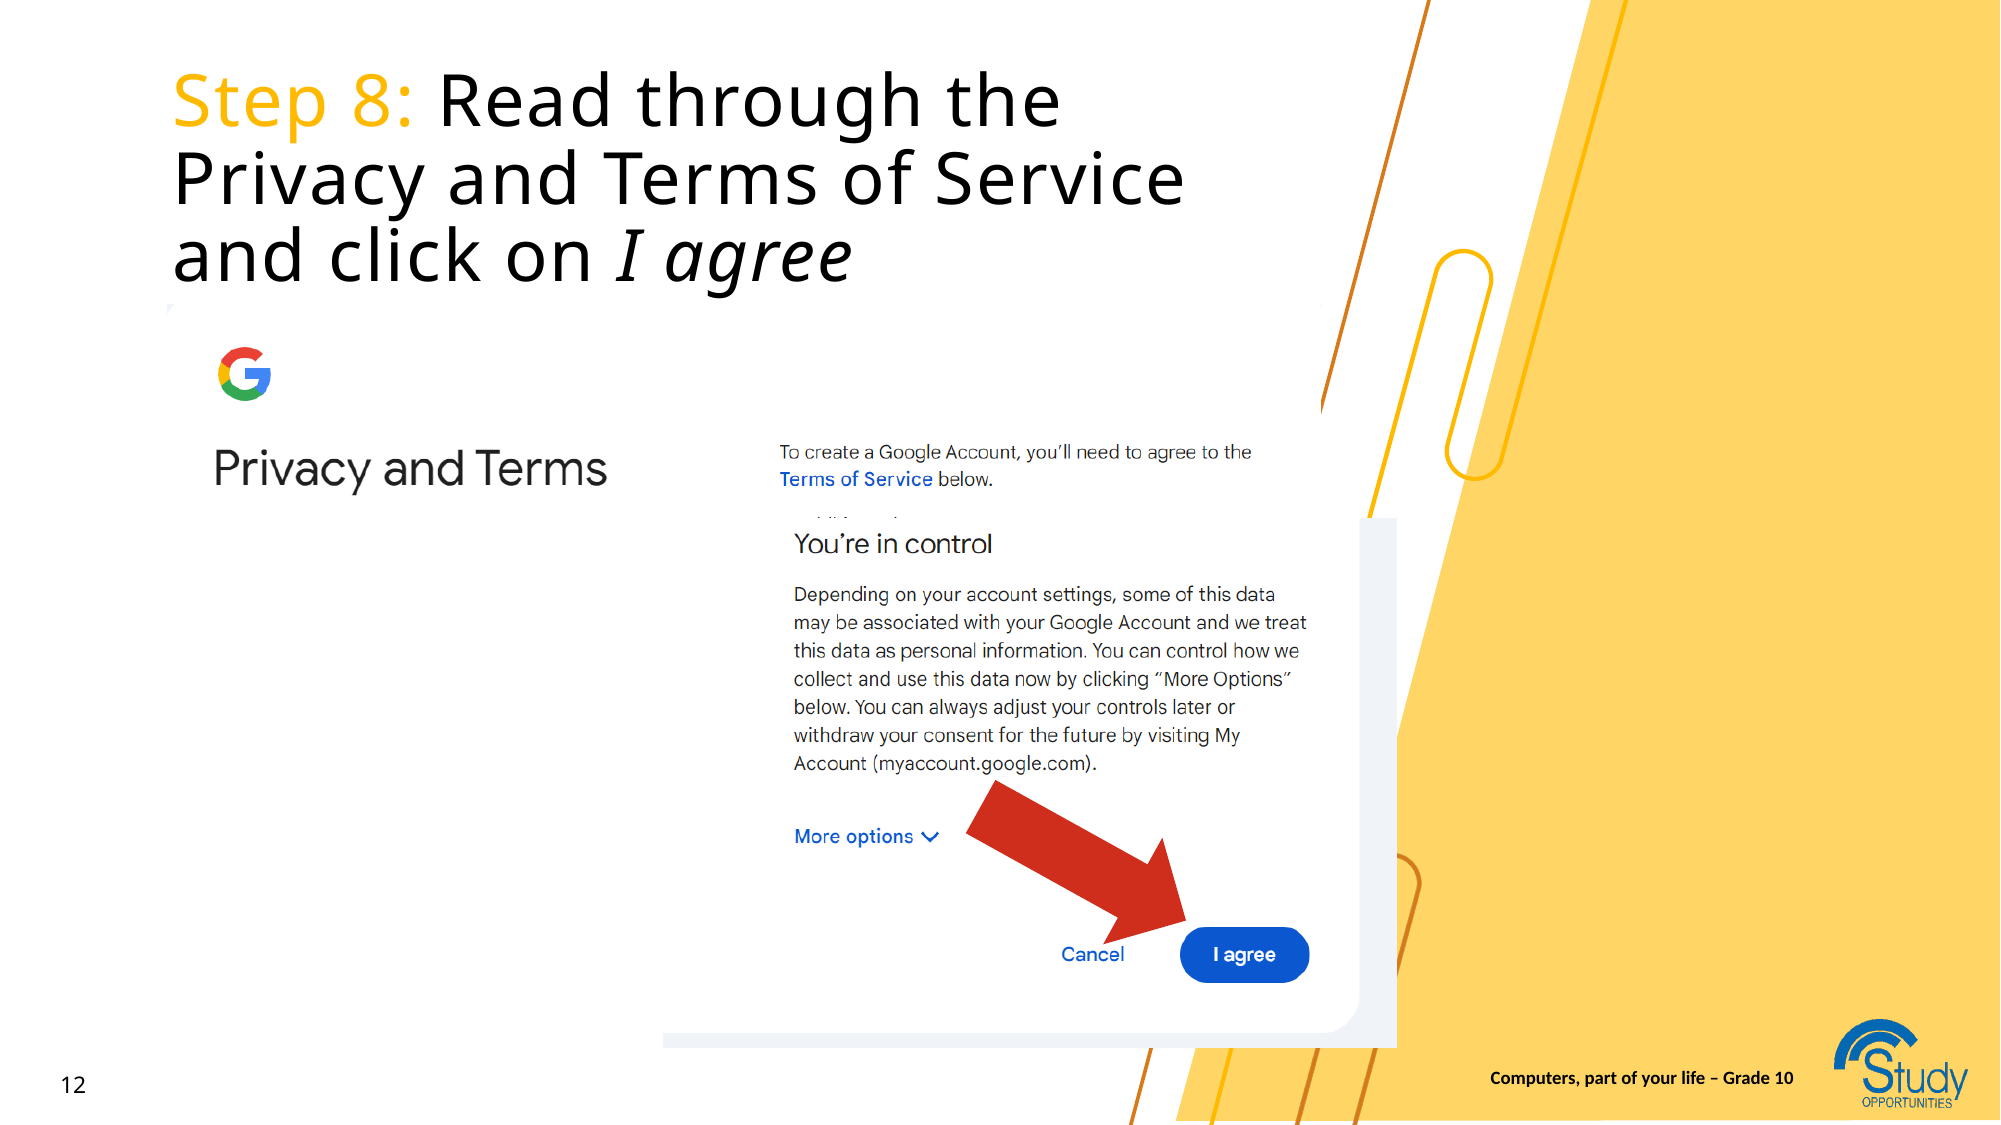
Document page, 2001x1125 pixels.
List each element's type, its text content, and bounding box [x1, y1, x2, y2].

picture [1630, 0, 2000, 1122]
text_box 12 [0, 1062, 102, 1123]
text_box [1208, 0, 1630, 1125]
text_box Step 8: Read through the Privacy and Terms of Service and click on I agree [157, 54, 1172, 305]
picture [166, 0, 1398, 1122]
